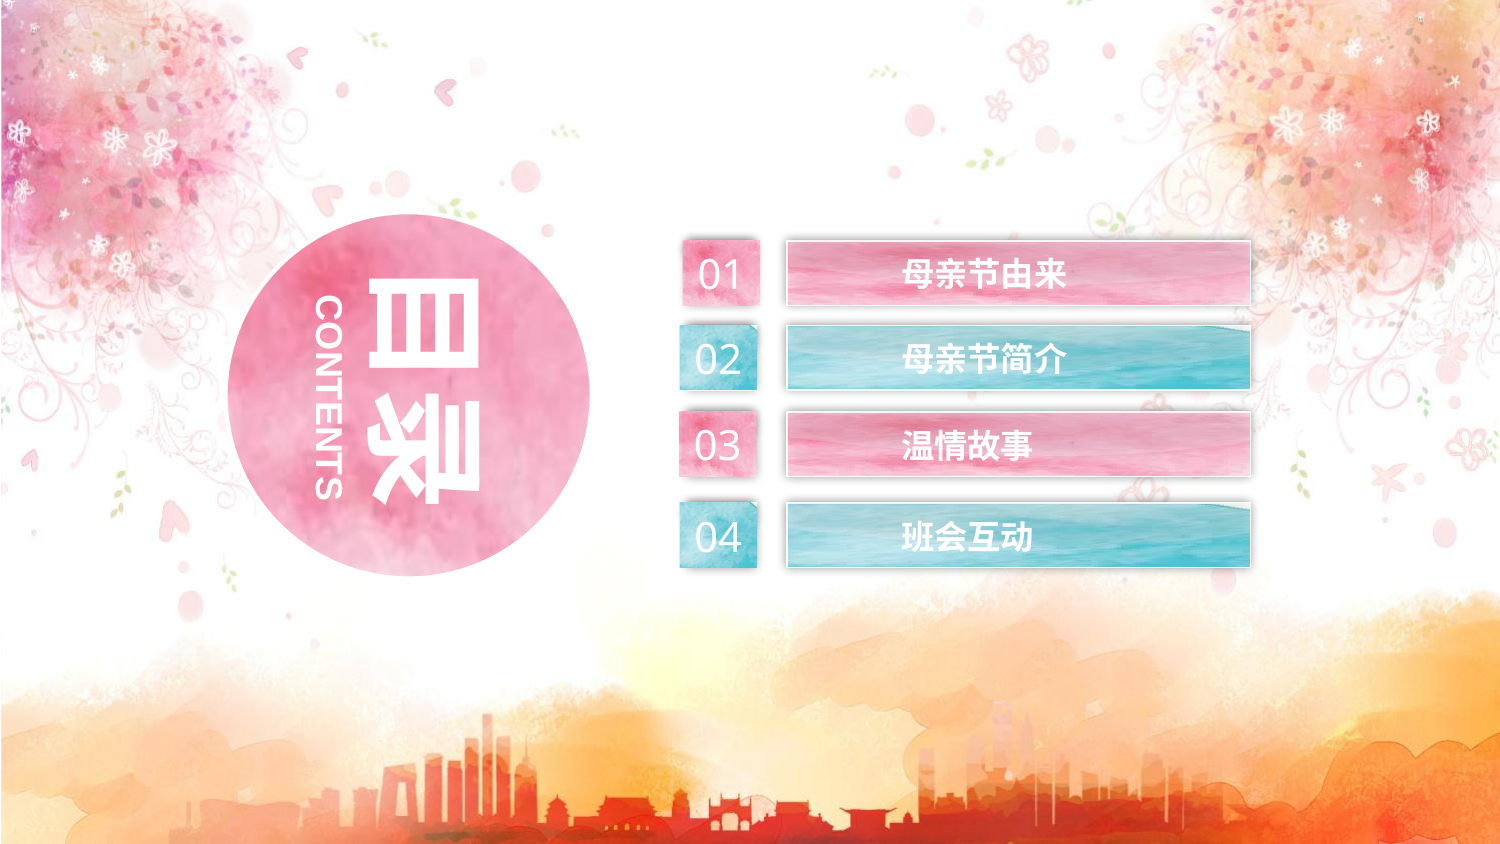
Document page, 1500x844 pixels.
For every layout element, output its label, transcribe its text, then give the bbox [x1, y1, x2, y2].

text_box CONTENTS [308, 205, 354, 591]
text_box 目录 [353, 165, 506, 608]
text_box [681, 324, 756, 391]
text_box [786, 502, 1252, 568]
text_box [223, 239, 308, 551]
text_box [681, 502, 756, 569]
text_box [786, 325, 1252, 391]
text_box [679, 411, 756, 478]
text_box [506, 237, 594, 553]
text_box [786, 411, 1252, 477]
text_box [683, 240, 757, 307]
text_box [786, 240, 1252, 306]
picture [1, 0, 1500, 844]
